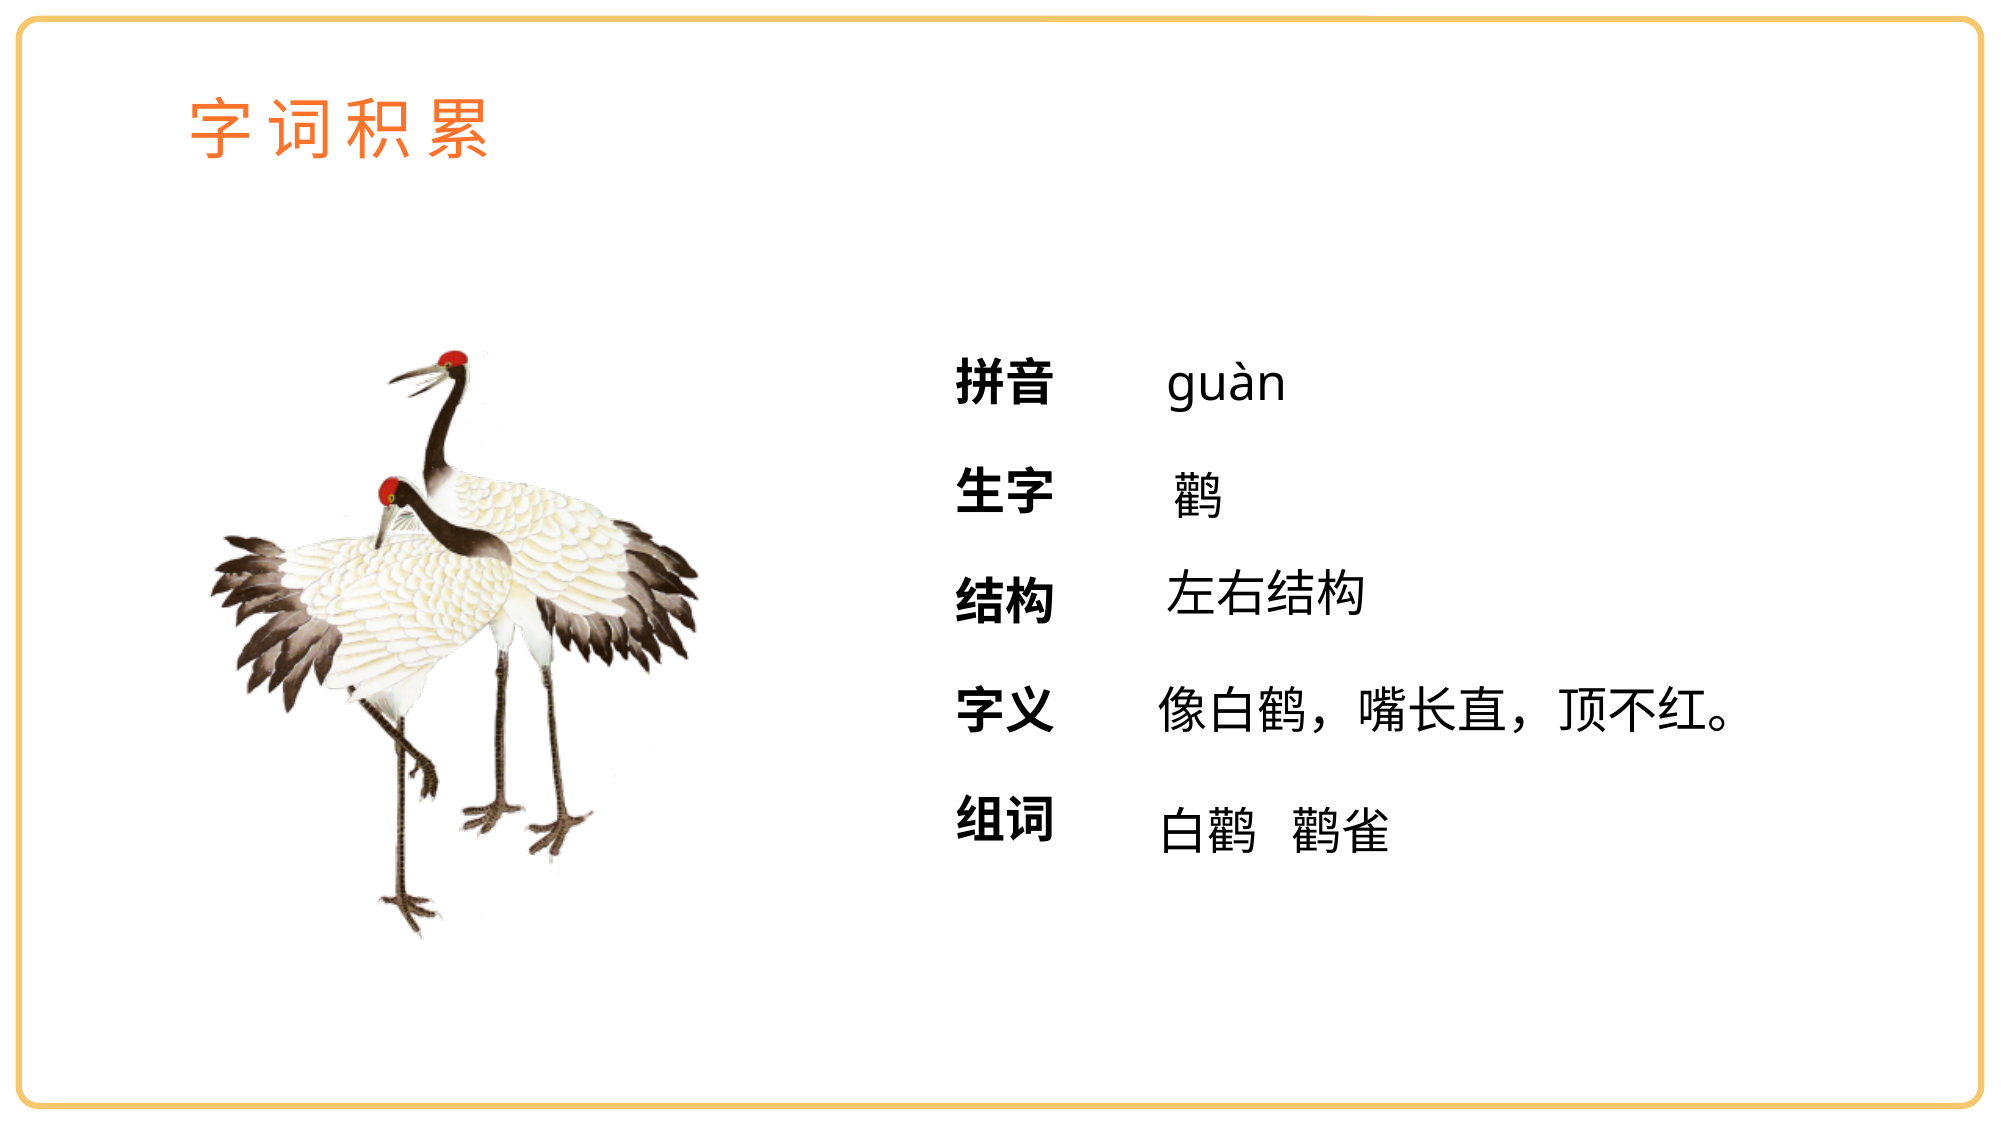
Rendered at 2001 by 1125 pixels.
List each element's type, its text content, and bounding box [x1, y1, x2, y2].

picture [208, 323, 703, 941]
text_box 字词积累 [187, 87, 493, 168]
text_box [941, 343, 1901, 868]
